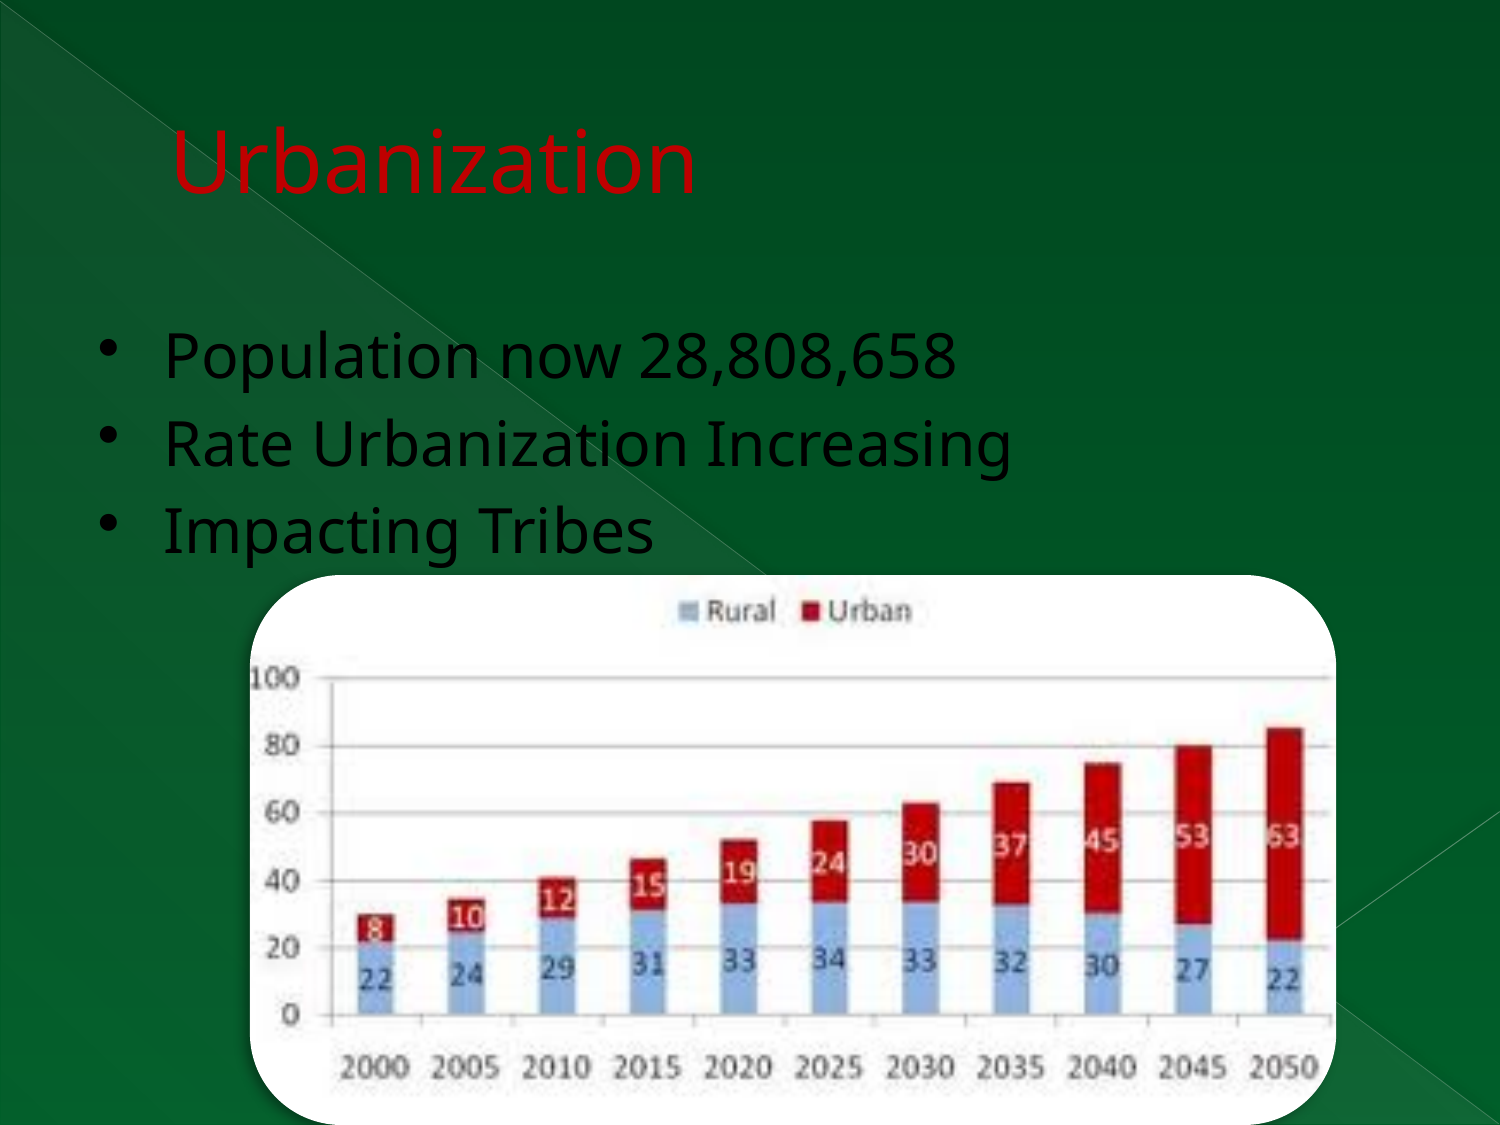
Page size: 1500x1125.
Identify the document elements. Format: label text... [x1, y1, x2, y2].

list Population now 28,808,658 Rate Urbanization Increasing Impacting Tribes [75, 308, 1425, 575]
picture [249, 574, 1337, 1125]
title Urbanization [75, 43, 1425, 274]
